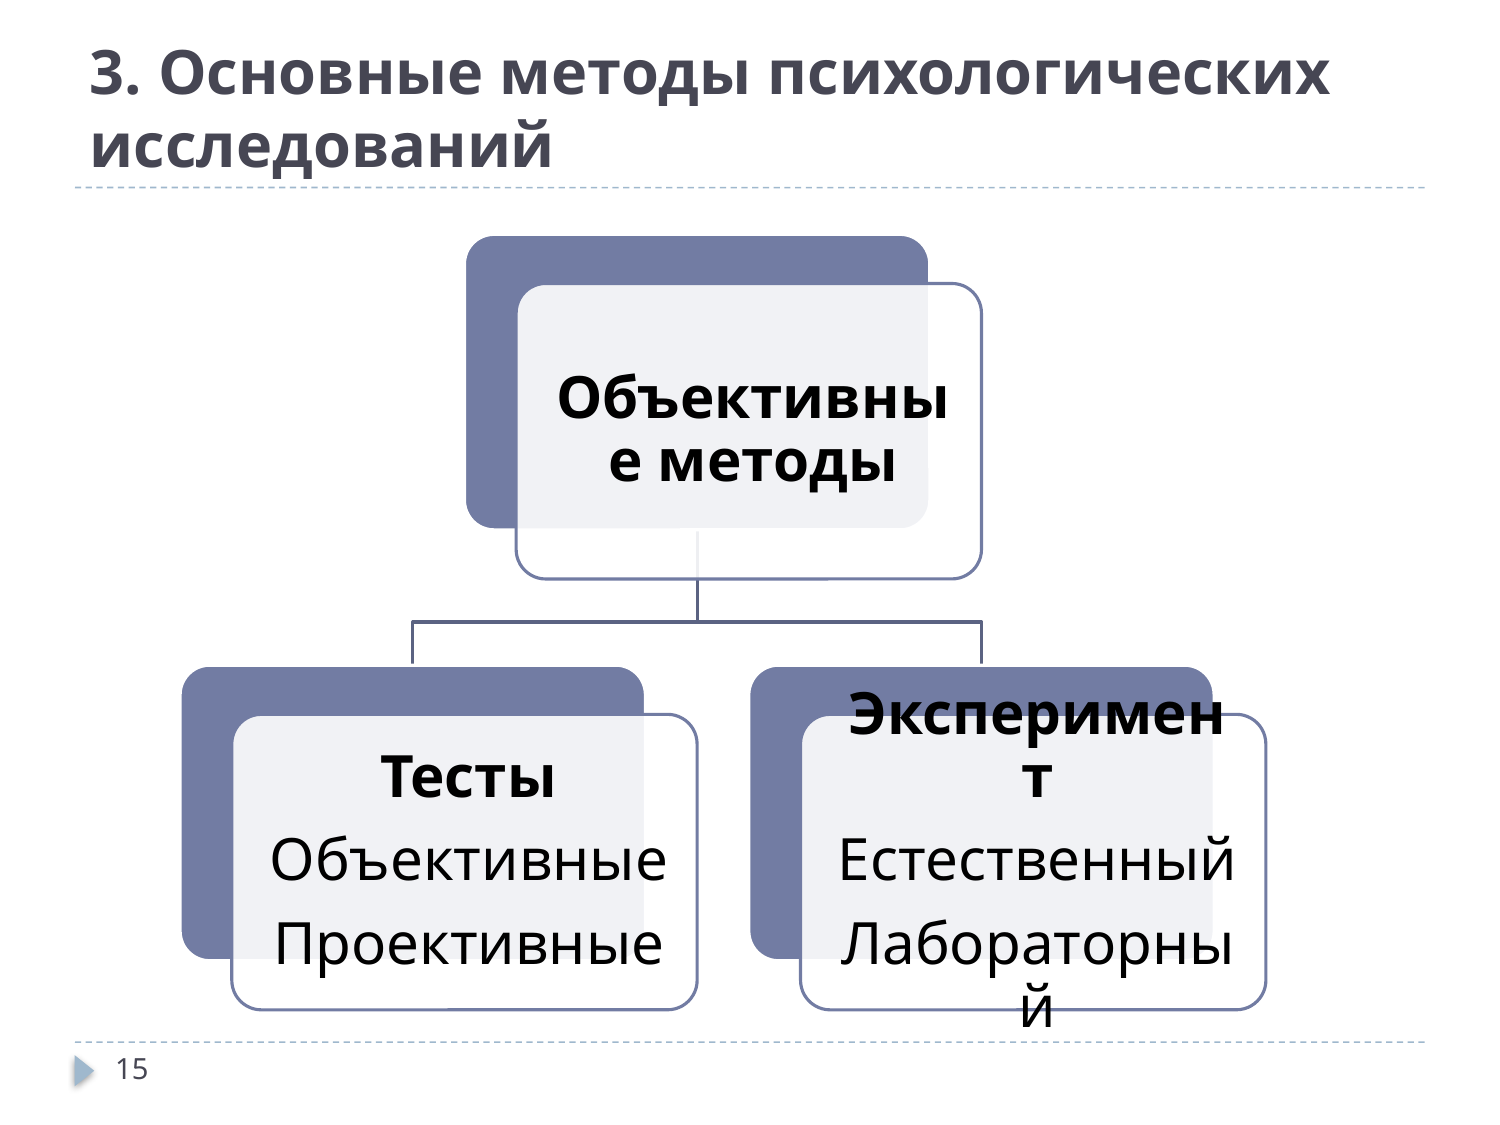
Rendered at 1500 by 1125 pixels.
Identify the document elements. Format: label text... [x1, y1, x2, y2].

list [74, 234, 1372, 1011]
slide_number 15 [100, 1042, 426, 1103]
title 3. Основные методы психологических исследований [75, 24, 1425, 188]
